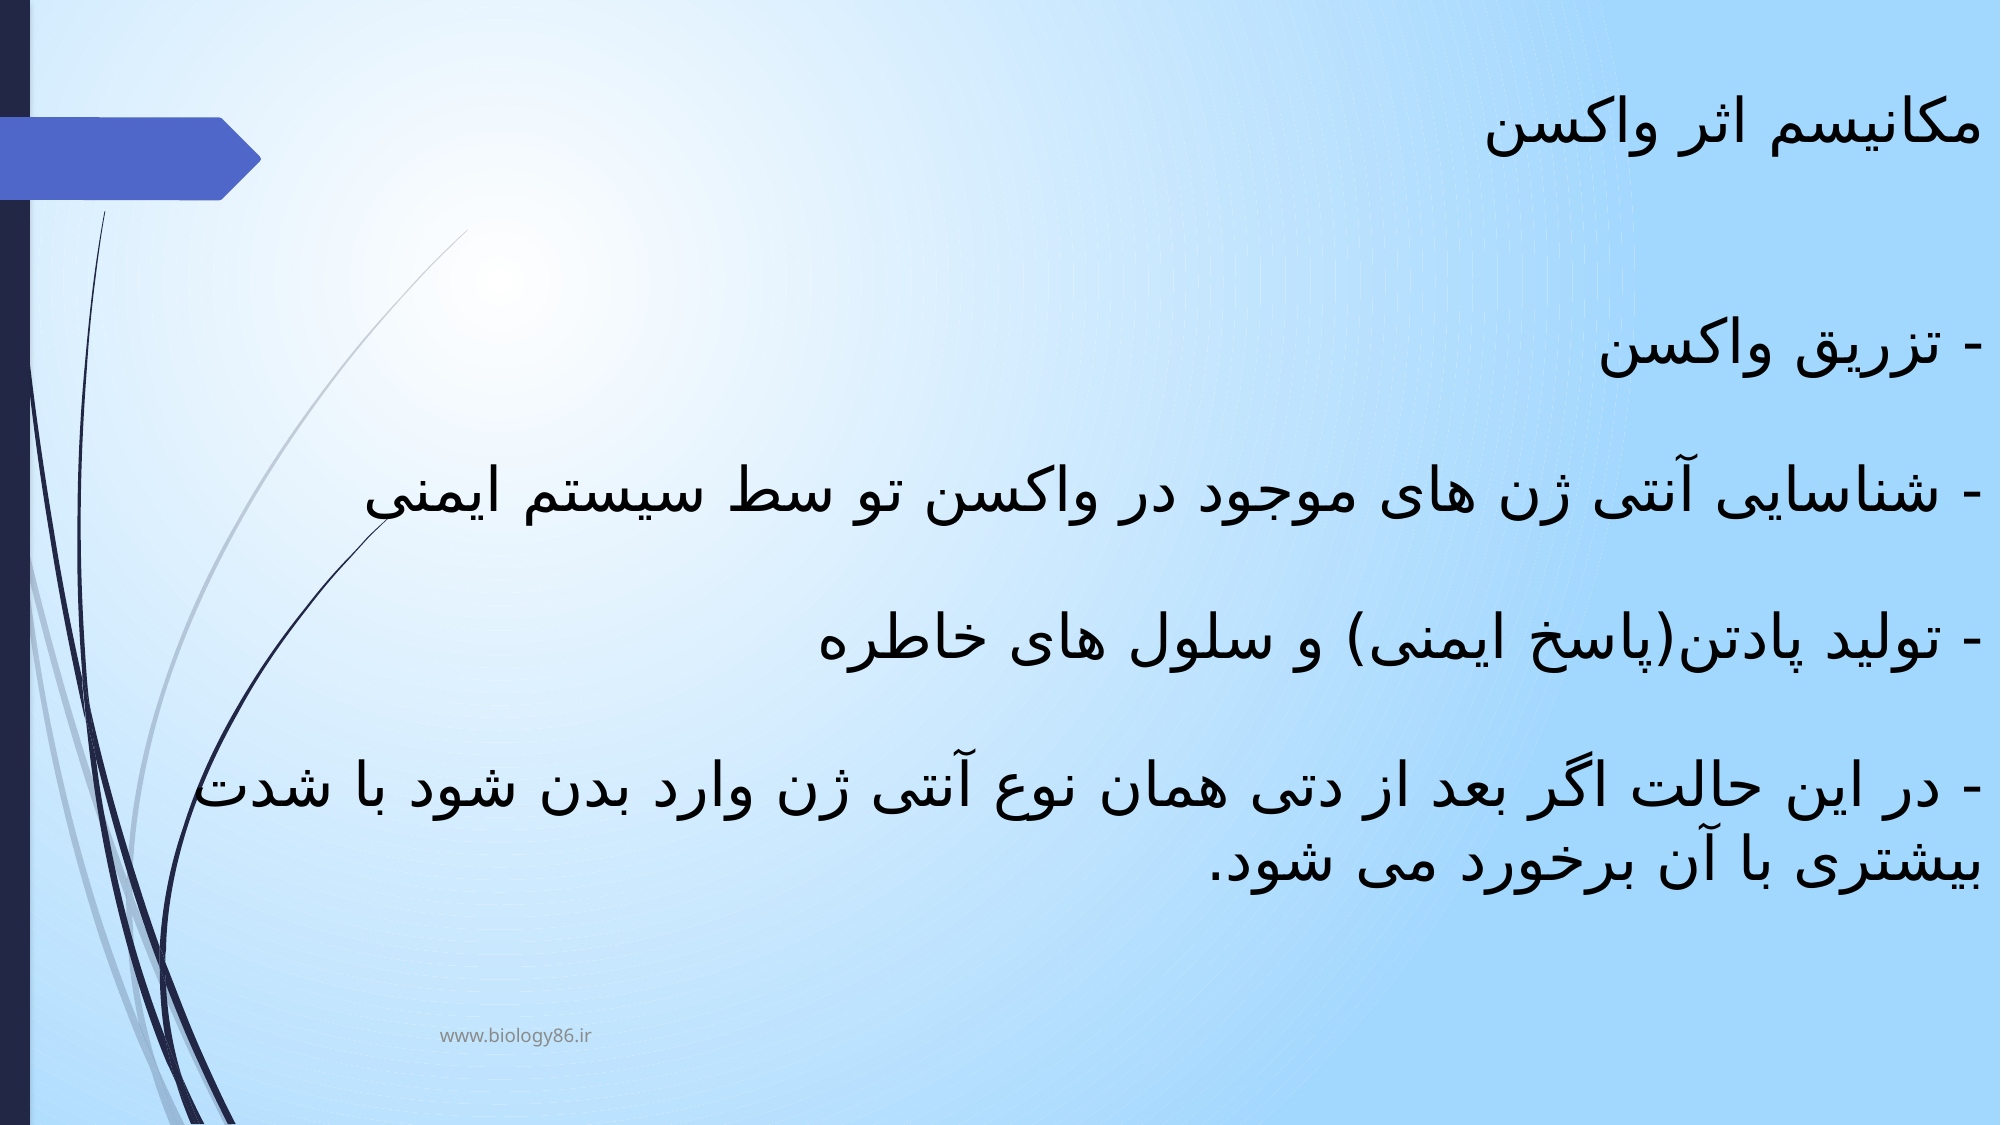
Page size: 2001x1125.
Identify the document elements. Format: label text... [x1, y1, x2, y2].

footer www.biology86.ir [424, 1006, 1675, 1067]
title مکانیسم اثر واکسن - تزریق واکسن - شناسایی آنتی ژن های موجود در واکسن تو سط سیستم ایمنی - تولید پادتن(پاسخ ایمنی) و سلول های خاطره - در این حالت اگر بعد از دتی همان نوع آنتی ژن وارد بدن شود با شدت بیشتری با آن برخورد می شود. [0, 0, 2000, 1125]
